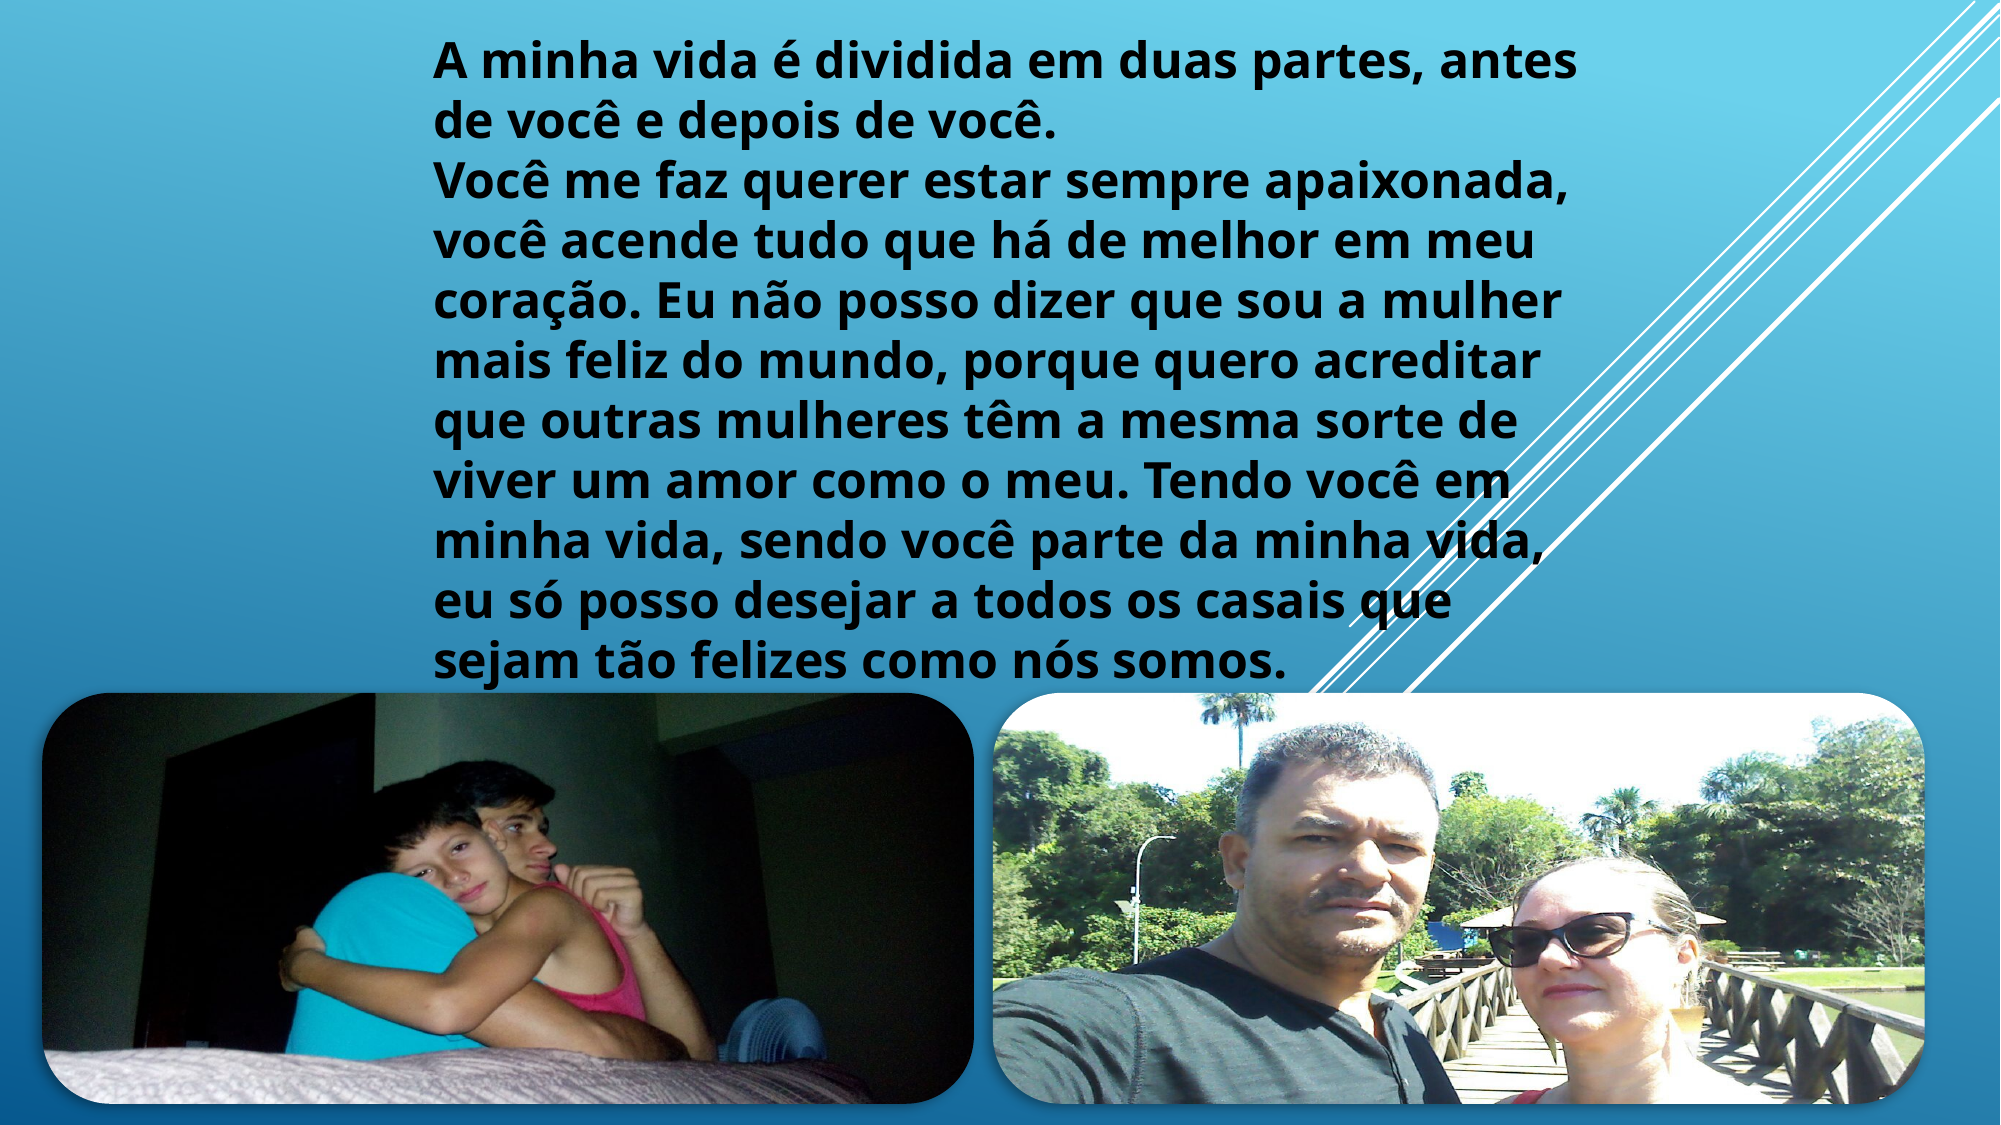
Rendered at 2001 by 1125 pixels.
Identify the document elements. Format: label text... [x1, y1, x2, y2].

subtitle A minha vida é dividida em duas partes, antes de você e depois de você. Você me faz querer estar sempre apaixonada, você acende tudo que há de melhor em meu coração. Eu não posso dizer que sou a mulher mais feliz do mundo, porque quero acreditar que outras mulheres têm a mesma sorte de viver um amor como o meu. Tendo você em minha vida, sendo você parte da minha vida, eu só posso desejar a todos os casais que sejam tão felizes como nós somos. [418, 21, 1598, 649]
picture [992, 692, 1925, 1105]
picture [41, 692, 975, 1105]
